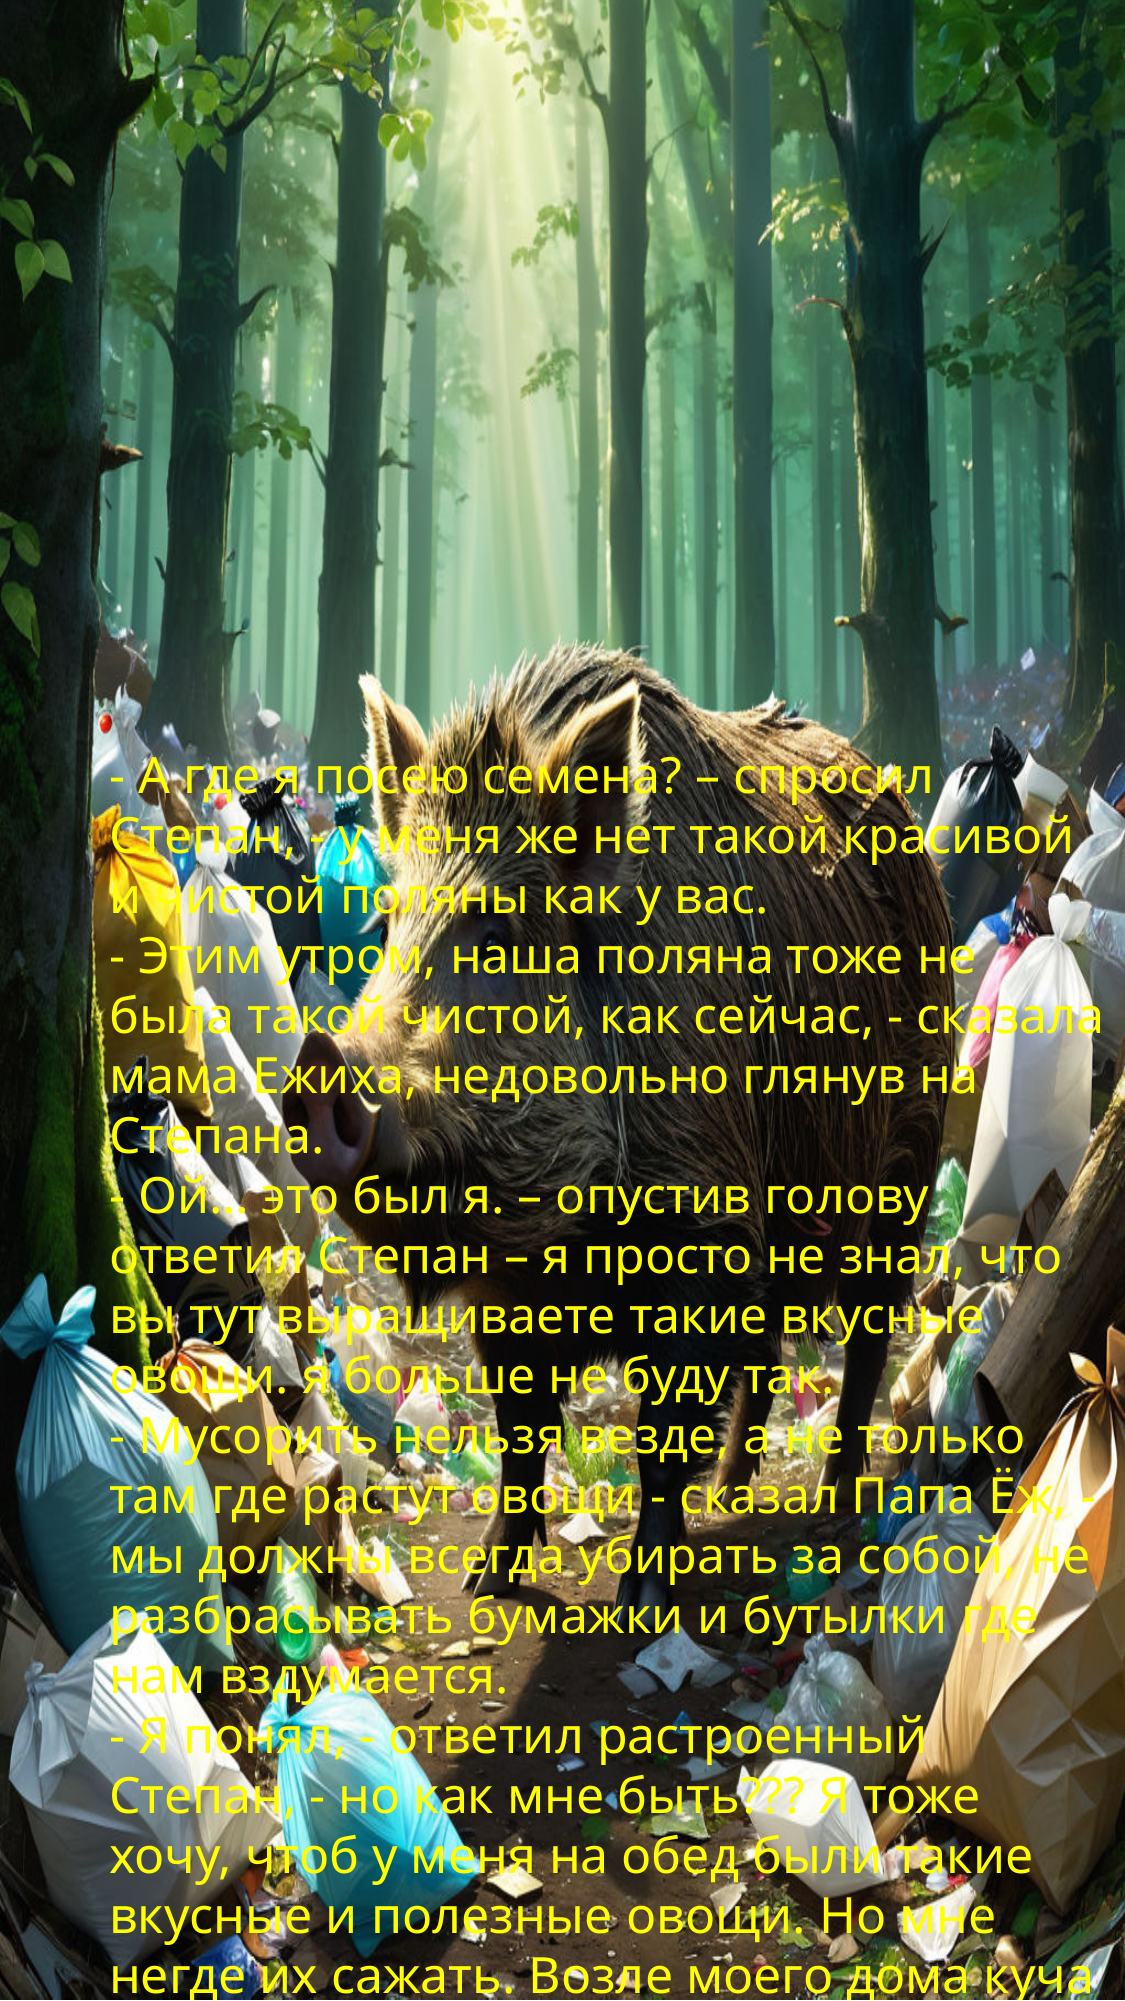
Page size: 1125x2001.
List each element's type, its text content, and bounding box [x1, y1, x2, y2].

picture [0, 0, 1125, 2000]
text_box - А где я посею семена? – спросил Степан, - у меня же нет такой красивой и чистой поляны как у вас. - Этим утром, наша поляна тоже не была такой чистой, как сейчас, - сказала мама Ежиха, недовольно глянув на Степана. - Ой… это был я. – опустив голову ответил Степан – я просто не знал, что вы тут выращиваете такие вкусные овощи. я больше не буду так. - Мусорить нельзя везде, а не только там где растут овощи - сказал Папа Ёж, - мы должны всегда убирать за собой, не разбрасывать бумажки и бутылки где нам вздумается. - Я понял, - ответил растроенный Степан, - но как мне быть??? Я тоже хочу, чтоб у меня на обед были такие вкусные и полезные овощи. Но мне негде их сажать. Возле моего дома куча мусора. [94, 736, 1125, 2000]
